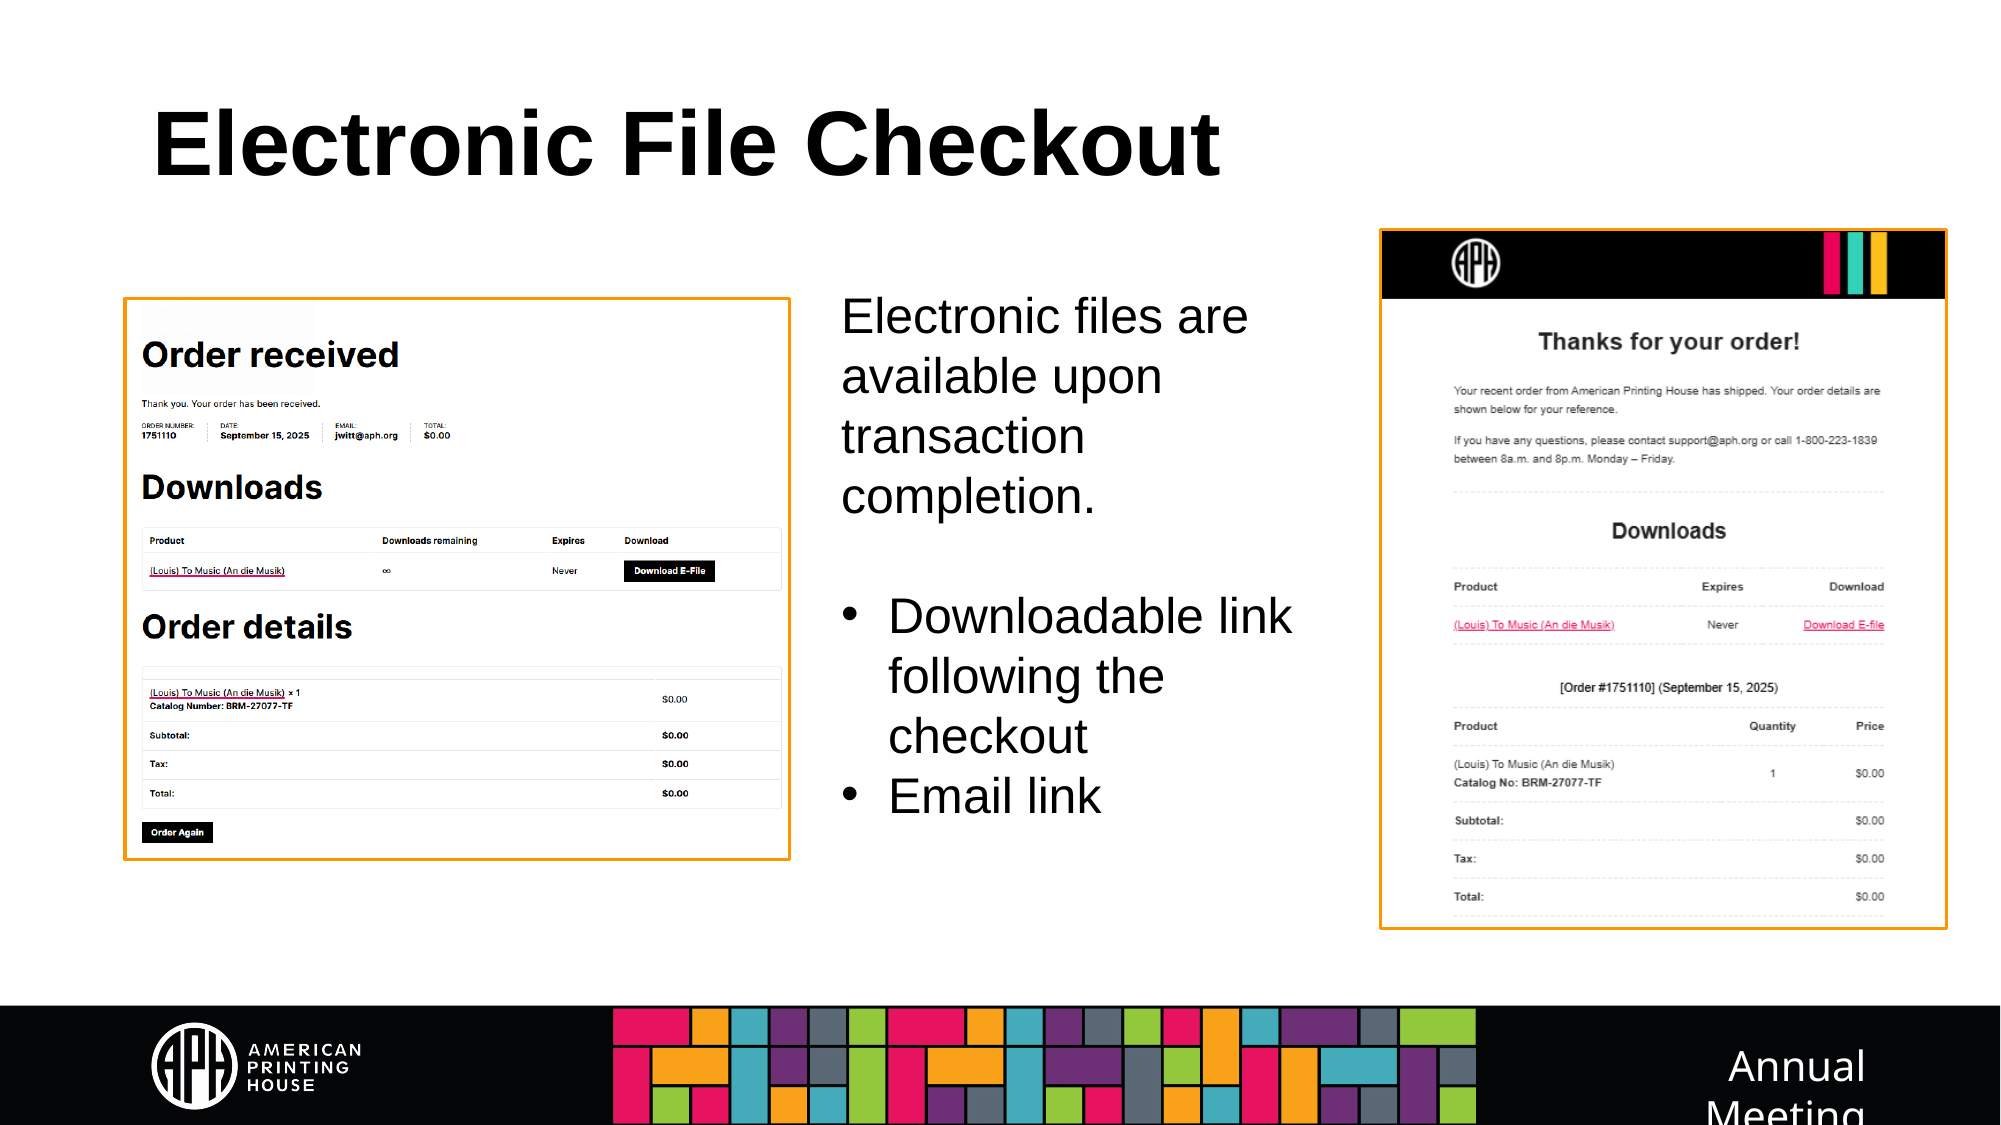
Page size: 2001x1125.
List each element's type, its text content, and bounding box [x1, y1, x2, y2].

picture [0, 0, 2001, 1125]
picture [1748, 1111, 1760, 1118]
picture [1771, 1111, 1783, 1118]
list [1381, 231, 1945, 928]
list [126, 300, 788, 858]
picture [1711, 1105, 1719, 1125]
title Electronic File Checkout [137, 59, 1863, 232]
picture [1727, 1107, 1734, 1125]
picture [1821, 1111, 1833, 1125]
picture [1846, 1111, 1858, 1125]
text_box Electronic files are available upon transaction completion. Downloadable link following the checkout Email link [826, 275, 1350, 831]
